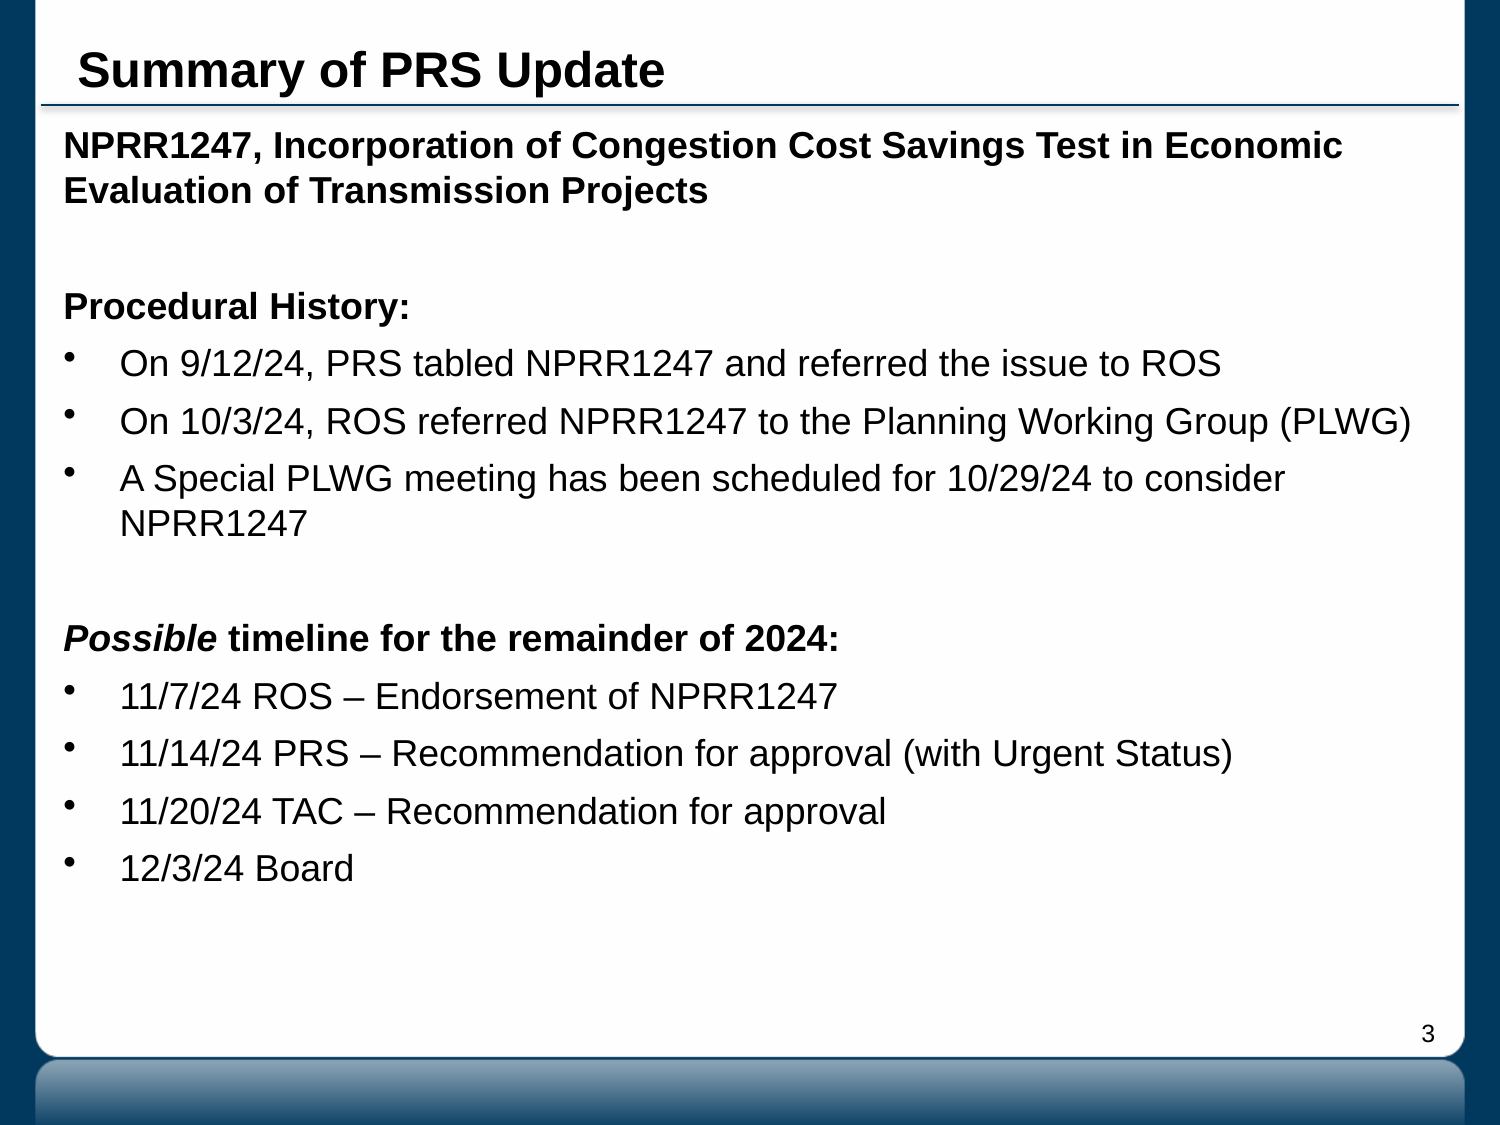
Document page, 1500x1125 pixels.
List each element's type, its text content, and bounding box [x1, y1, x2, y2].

text_box NPRR1247, Incorporation of Congestion Cost Savings Test in Economic Evaluation of Transmission Projects Procedural History: On 9/12/24, PRS tabled NPRR1247 and referred the issue to ROS On 10/3/24, ROS referred NPRR1247 to the Planning Working Group (PLWG) A Special PLWG meeting has been scheduled for 10/29/24 to consider NPRR1247 Possible timeline for the remainder of 2024: 11/7/24 ROS – Endorsement of NPRR1247 11/14/24 PRS – Recommendation for approval (with Urgent Status) 11/20/24 TAC – Recommendation for approval 12/3/24 Board [48, 114, 1449, 1032]
picture [35, 0, 1465, 1125]
title Summary of PRS Update [62, 29, 1450, 106]
